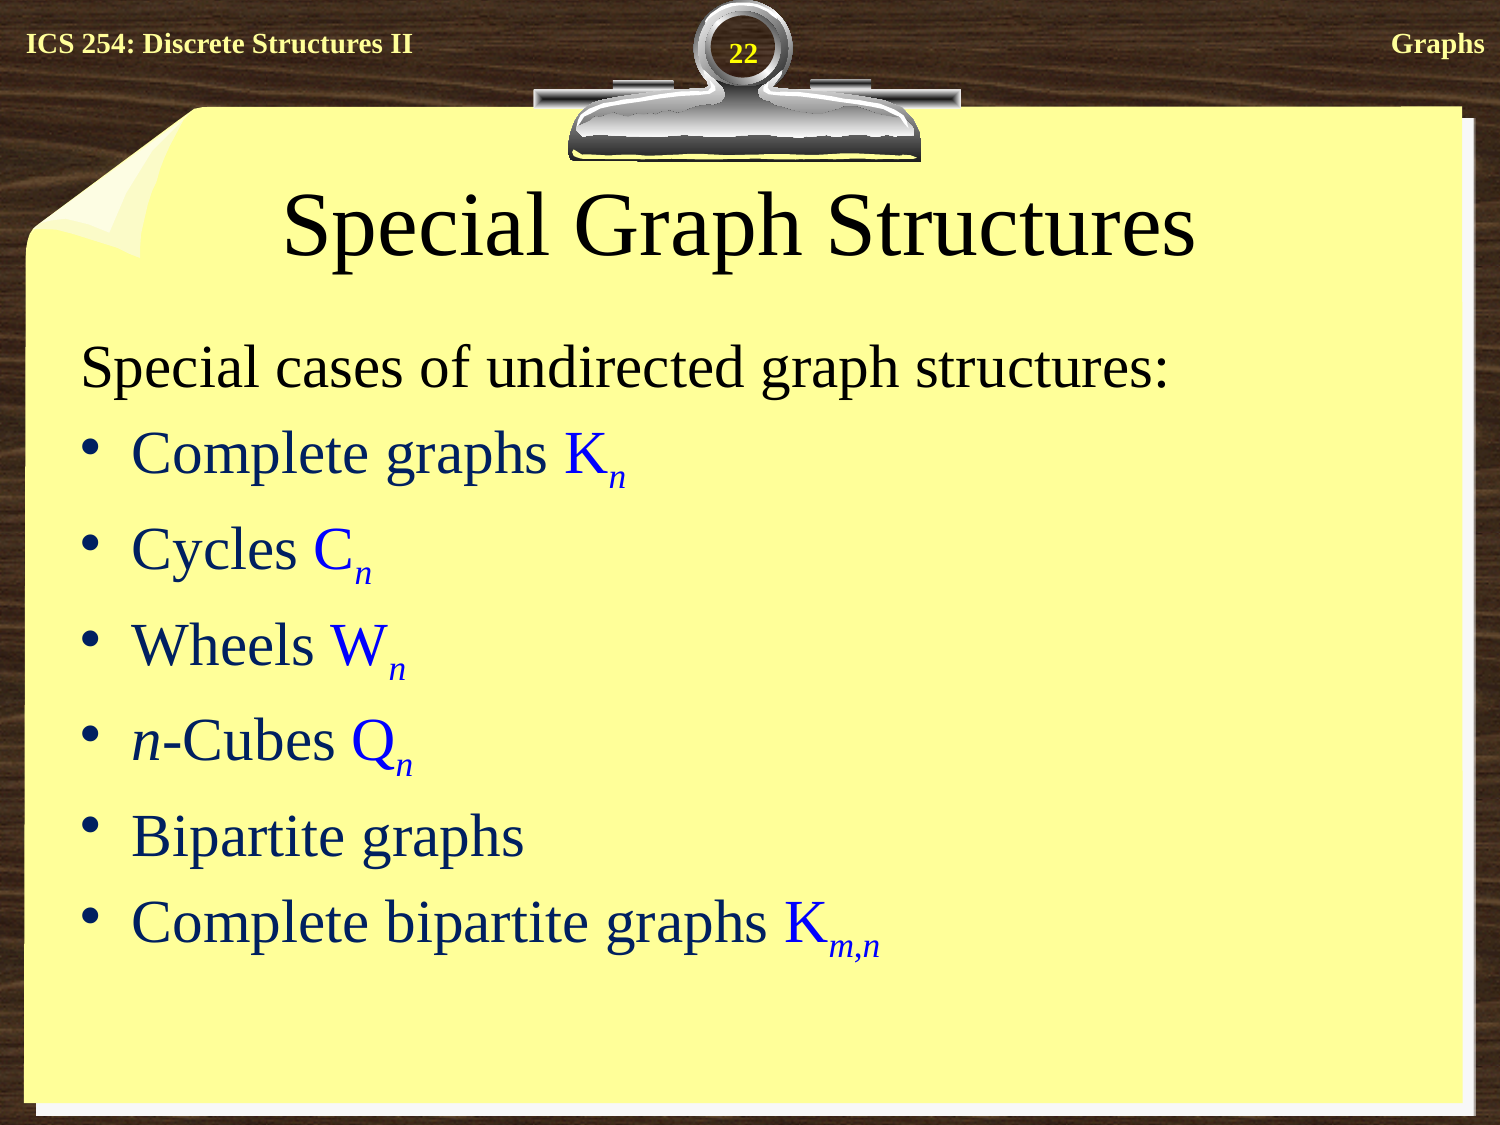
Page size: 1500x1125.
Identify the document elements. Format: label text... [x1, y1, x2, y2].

picture [673, 84, 708, 89]
title Special Graph Structures [77, 125, 1403, 313]
picture [0, 0, 1500, 1125]
list Special cases of undirected graph structures: Complete graphs Kn Cycles Cn Wheels Wn n-Cubes Qn Bipartite graphs Complete bipartite graphs Km,n [64, 318, 1405, 975]
slide_number 22 [394, 18, 774, 84]
